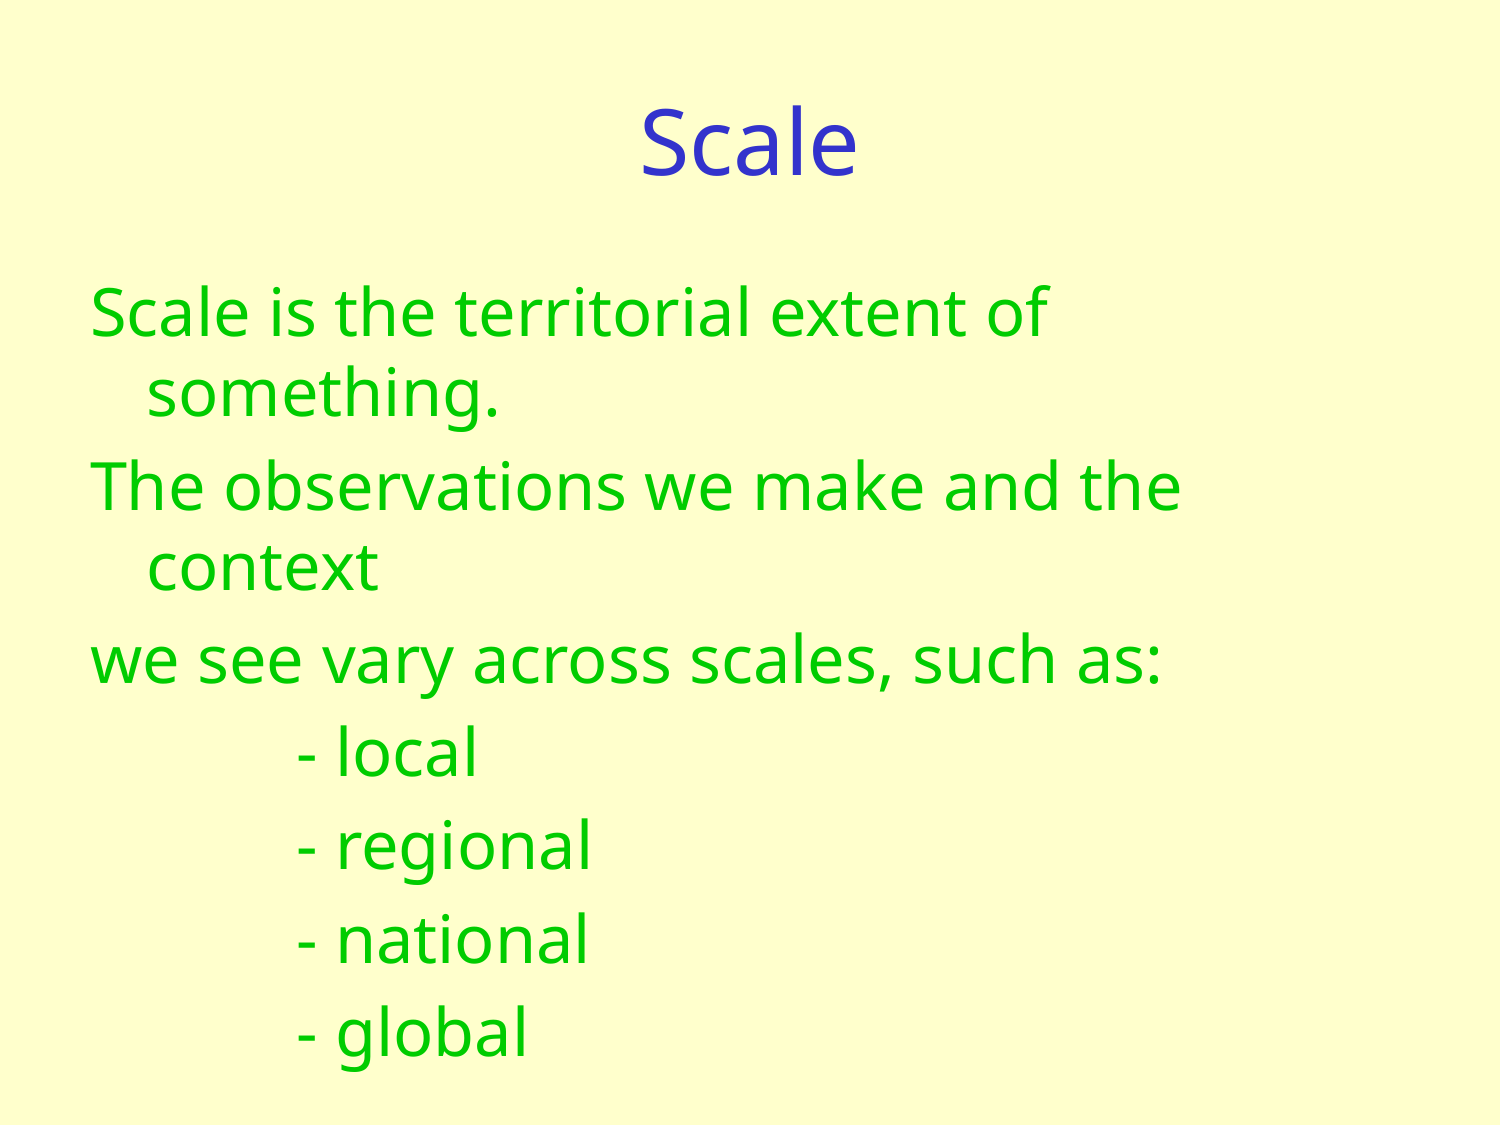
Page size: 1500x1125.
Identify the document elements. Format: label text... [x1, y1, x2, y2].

title Scale [75, 45, 1425, 233]
list Scale is the territorial extent of something. The observations we make and the context we see vary across scales, such as: - local - regional - national - global [75, 262, 1425, 1005]
